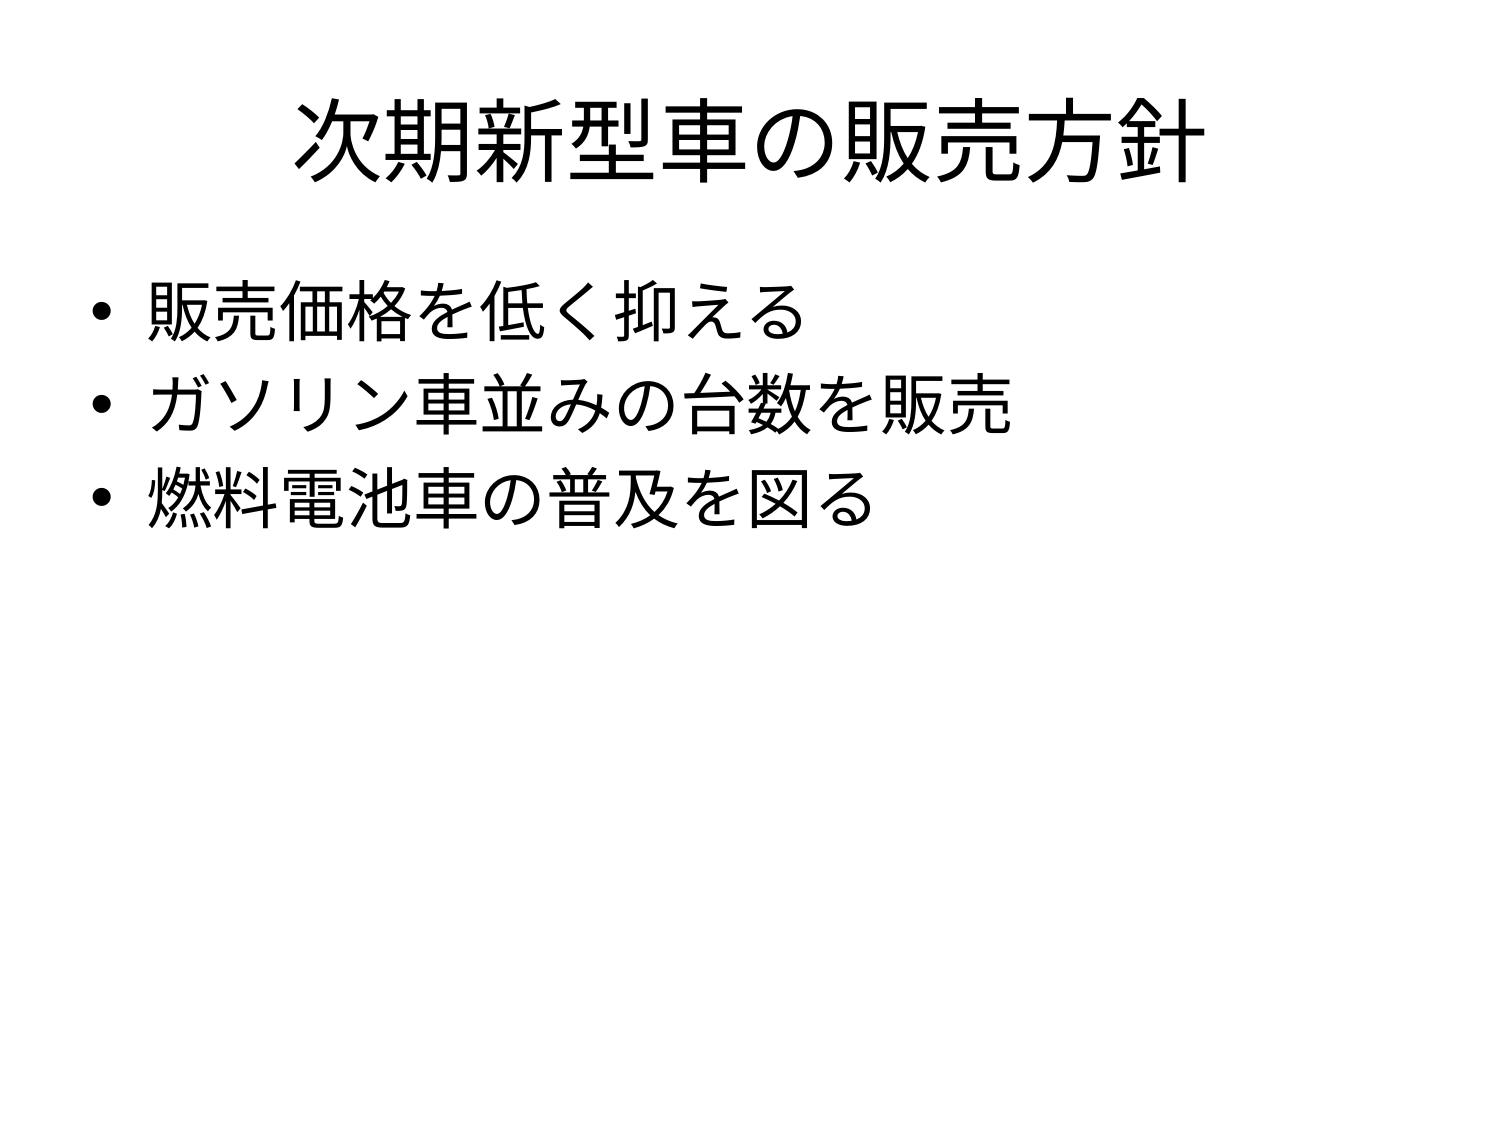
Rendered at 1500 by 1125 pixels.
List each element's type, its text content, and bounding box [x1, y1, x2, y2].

title 次期新型車の販売方針 [75, 45, 1425, 233]
list 販売価格を低く抑える ガソリン車並みの台数を販売 燃料電池車の普及を図る [75, 262, 1425, 1005]
